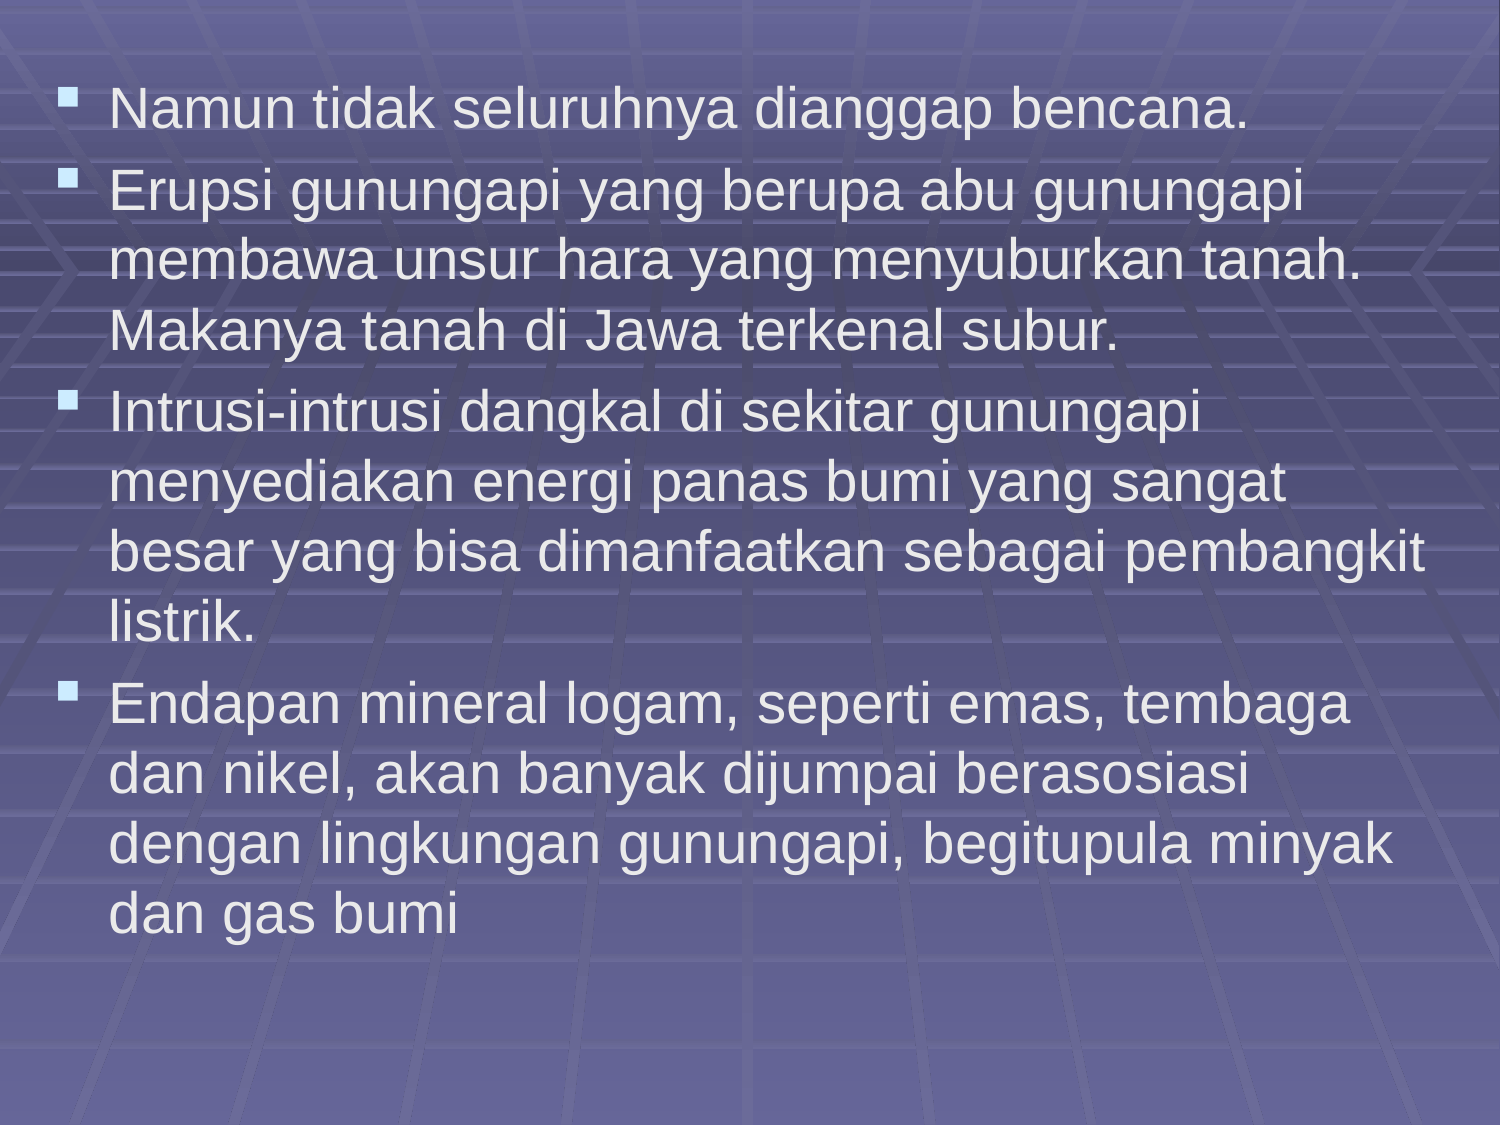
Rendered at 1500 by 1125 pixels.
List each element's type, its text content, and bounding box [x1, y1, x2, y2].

list Namun tidak seluruhnya dianggap bencana. Erupsi gunungapi yang berupa abu gunungapi membawa unsur hara yang menyuburkan tanah. Makanya tanah di Jawa terkenal subur. Intrusi-intrusi dangkal di sekitar gunungapi menyediakan energi panas bumi yang sangat besar yang bisa dimanfaatkan sebagai pembangkit listrik. Endapan mineral logam, seperti emas, tembaga dan nikel, akan banyak dijumpai berasosiasi dengan lingkungan gunungapi, begitupula minyak dan gas bumi [37, 62, 1463, 1088]
